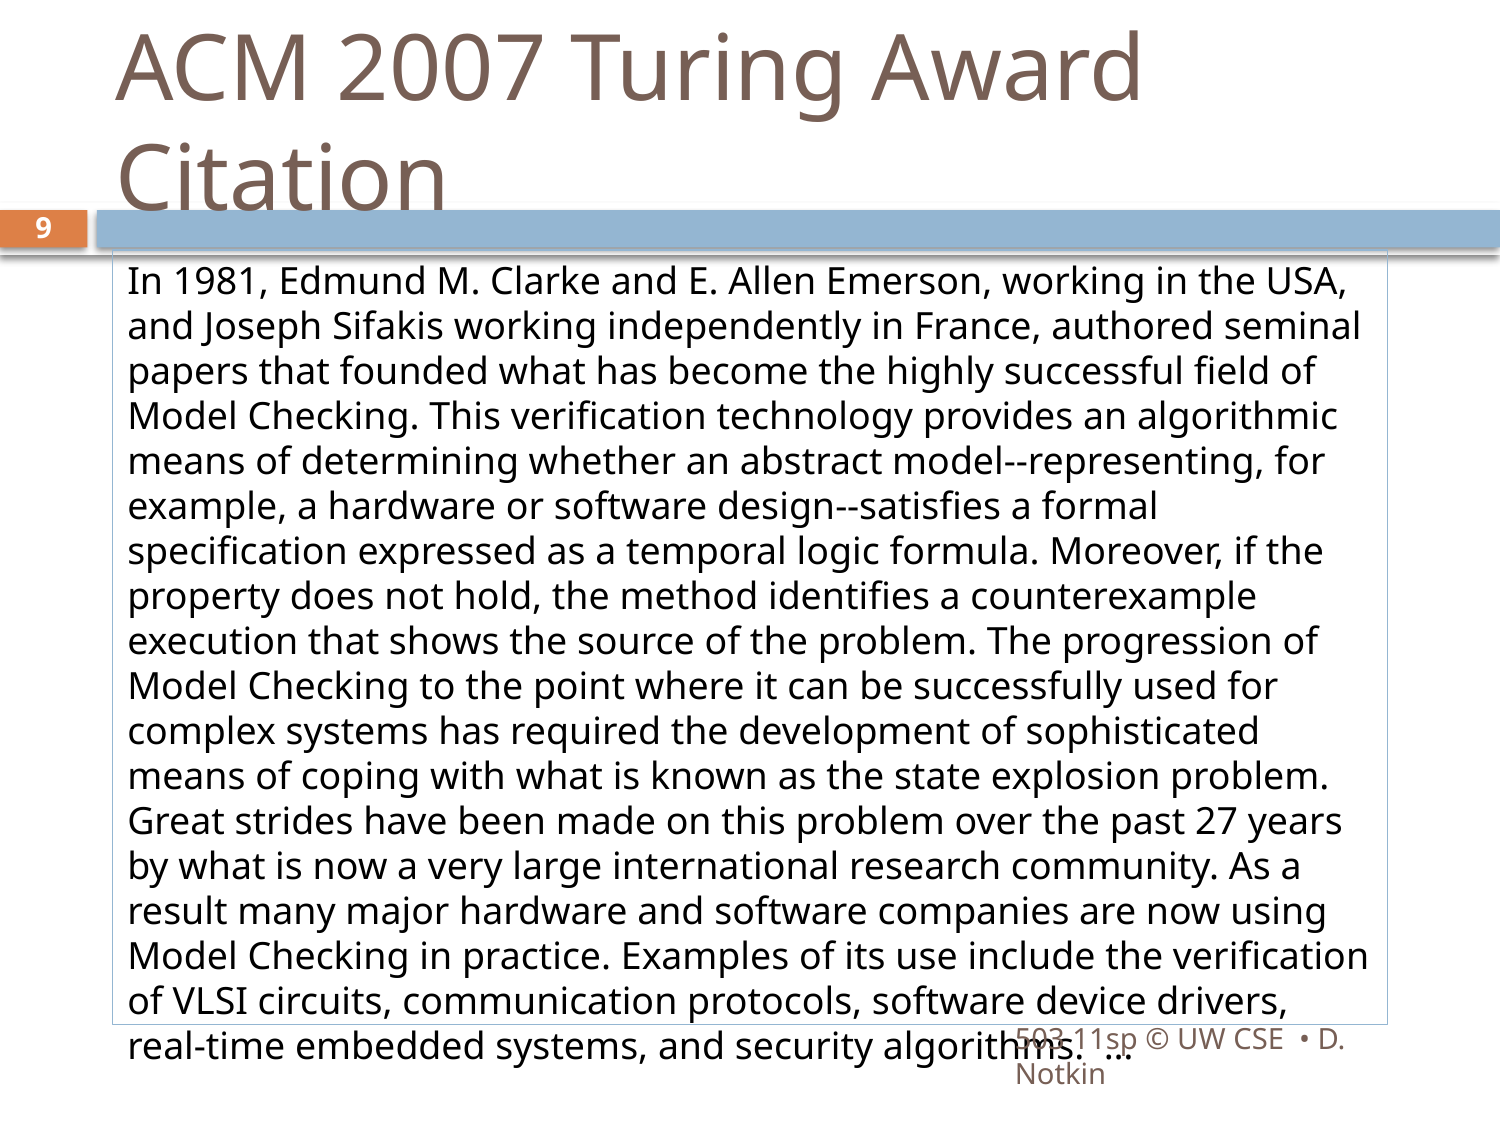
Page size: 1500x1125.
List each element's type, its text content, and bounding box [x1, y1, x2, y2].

title ACM 2007 Turing Award Citation [100, 37, 1438, 200]
slide_number 503 11sp © UW CSE • D. Notkin [999, 1025, 1438, 1085]
slide_number 9 [0, 208, 88, 249]
list In 1981, Edmund M. Clarke and E. Allen Emerson, working in the USA, and Joseph Sifakis working independently in France, authored seminal papers that founded what has become the highly successful field of Model Checking. This verification technology provides an algorithmic means of determining whether an abstract model--representing, for example, a hardware or software design--satisfies a formal specification expressed as a temporal logic formula. Moreover, if the property does not hold, the method identifies a counterexample execution that shows the source of the problem. The progression of Model Checking to the point where it can be successfully used for complex systems has required the development of sophisticated means of coping with what is known as the state explosion problem. Great strides have been made on this problem over the past 27 years by what is now a very large international research community. As a result many major hardware and software companies are now using Model Checking in practice. Examples of its use include the verification of VLSI circuits, communication protocols, software device drivers, real-time embedded systems, and security algorithms. … [112, 249, 1388, 1025]
